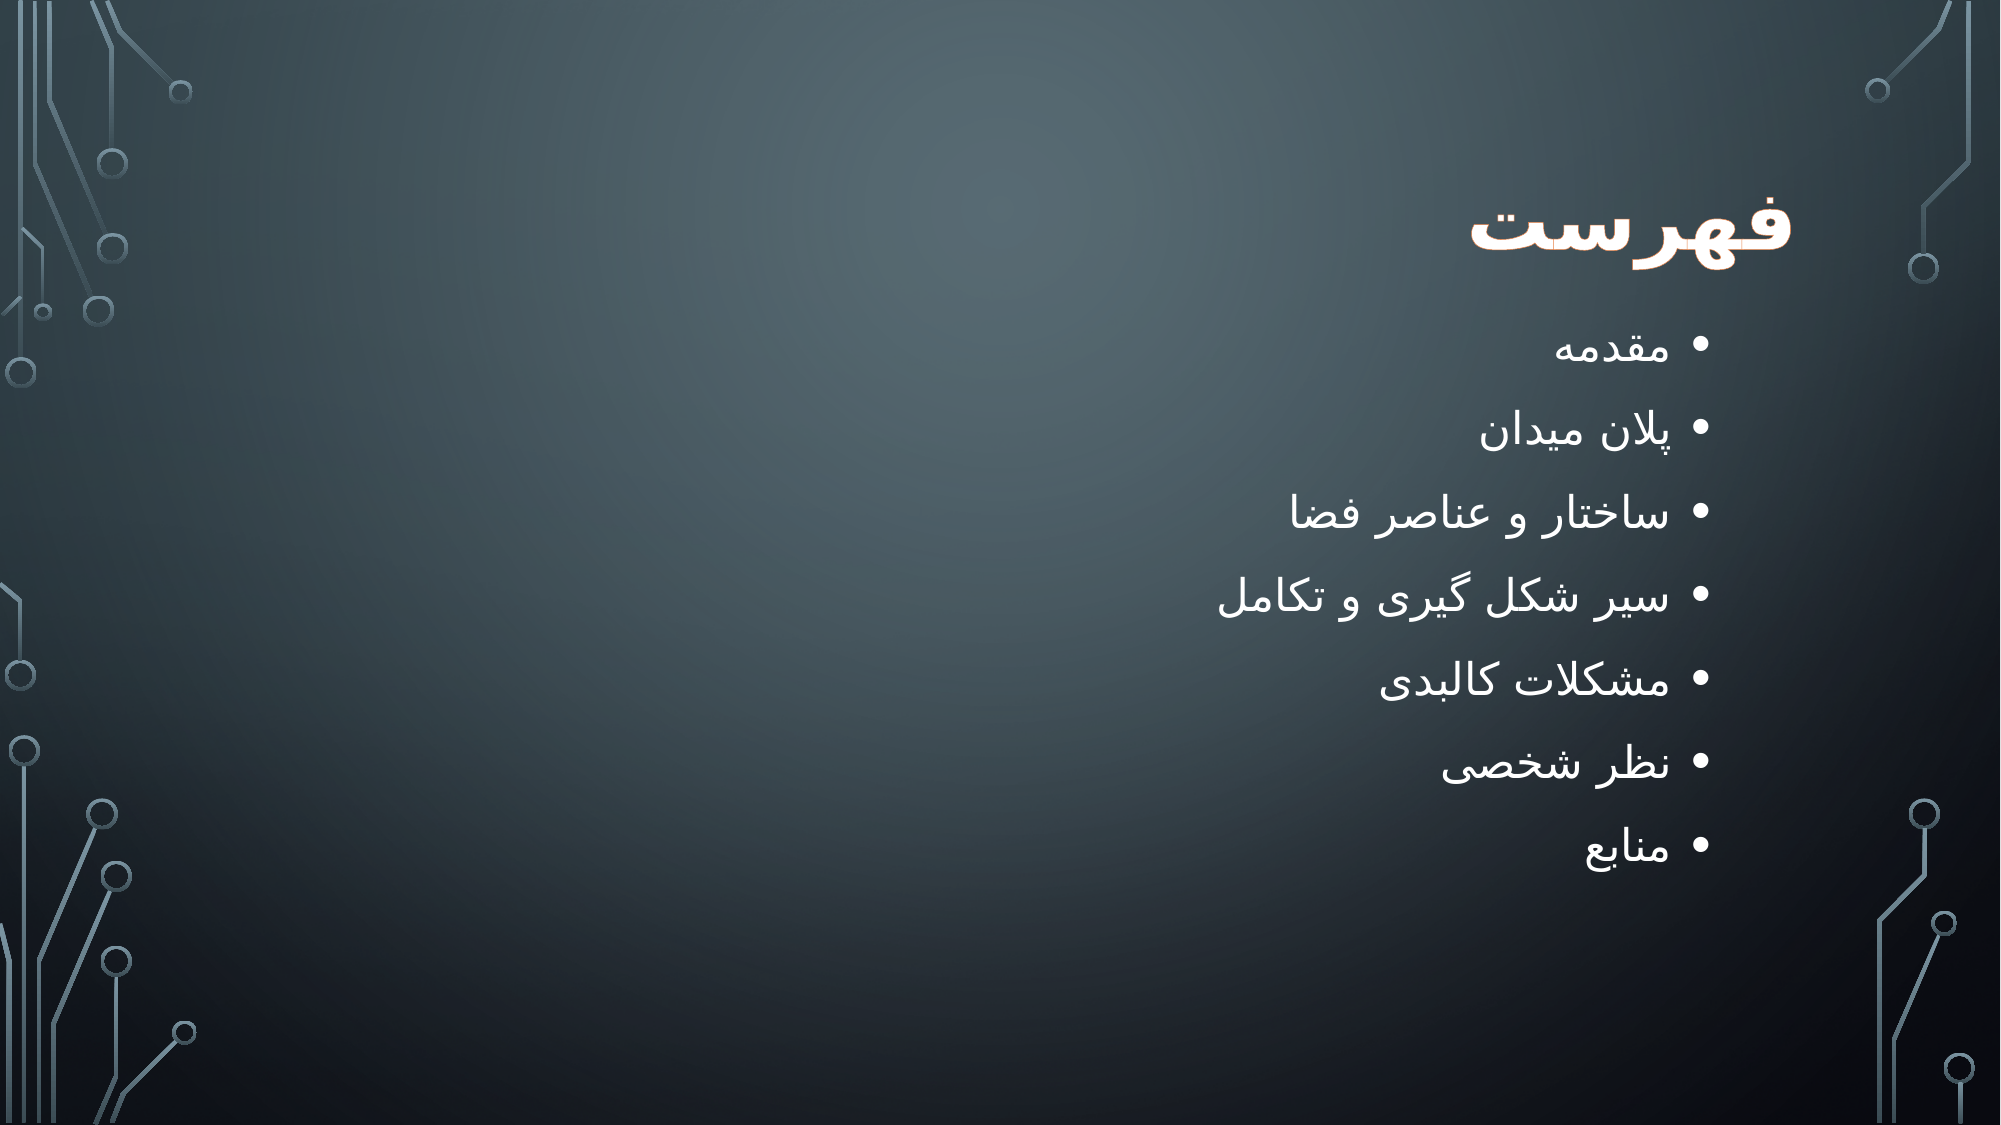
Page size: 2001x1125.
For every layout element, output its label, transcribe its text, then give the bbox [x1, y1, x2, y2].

list مقدمه پلان میدان ساختار و عناصر فضا سیر شکل گیری و تکامل مشکلات کالبدی نظر شخصی منابع [98, 297, 1724, 879]
title فهرست [187, 101, 1813, 344]
